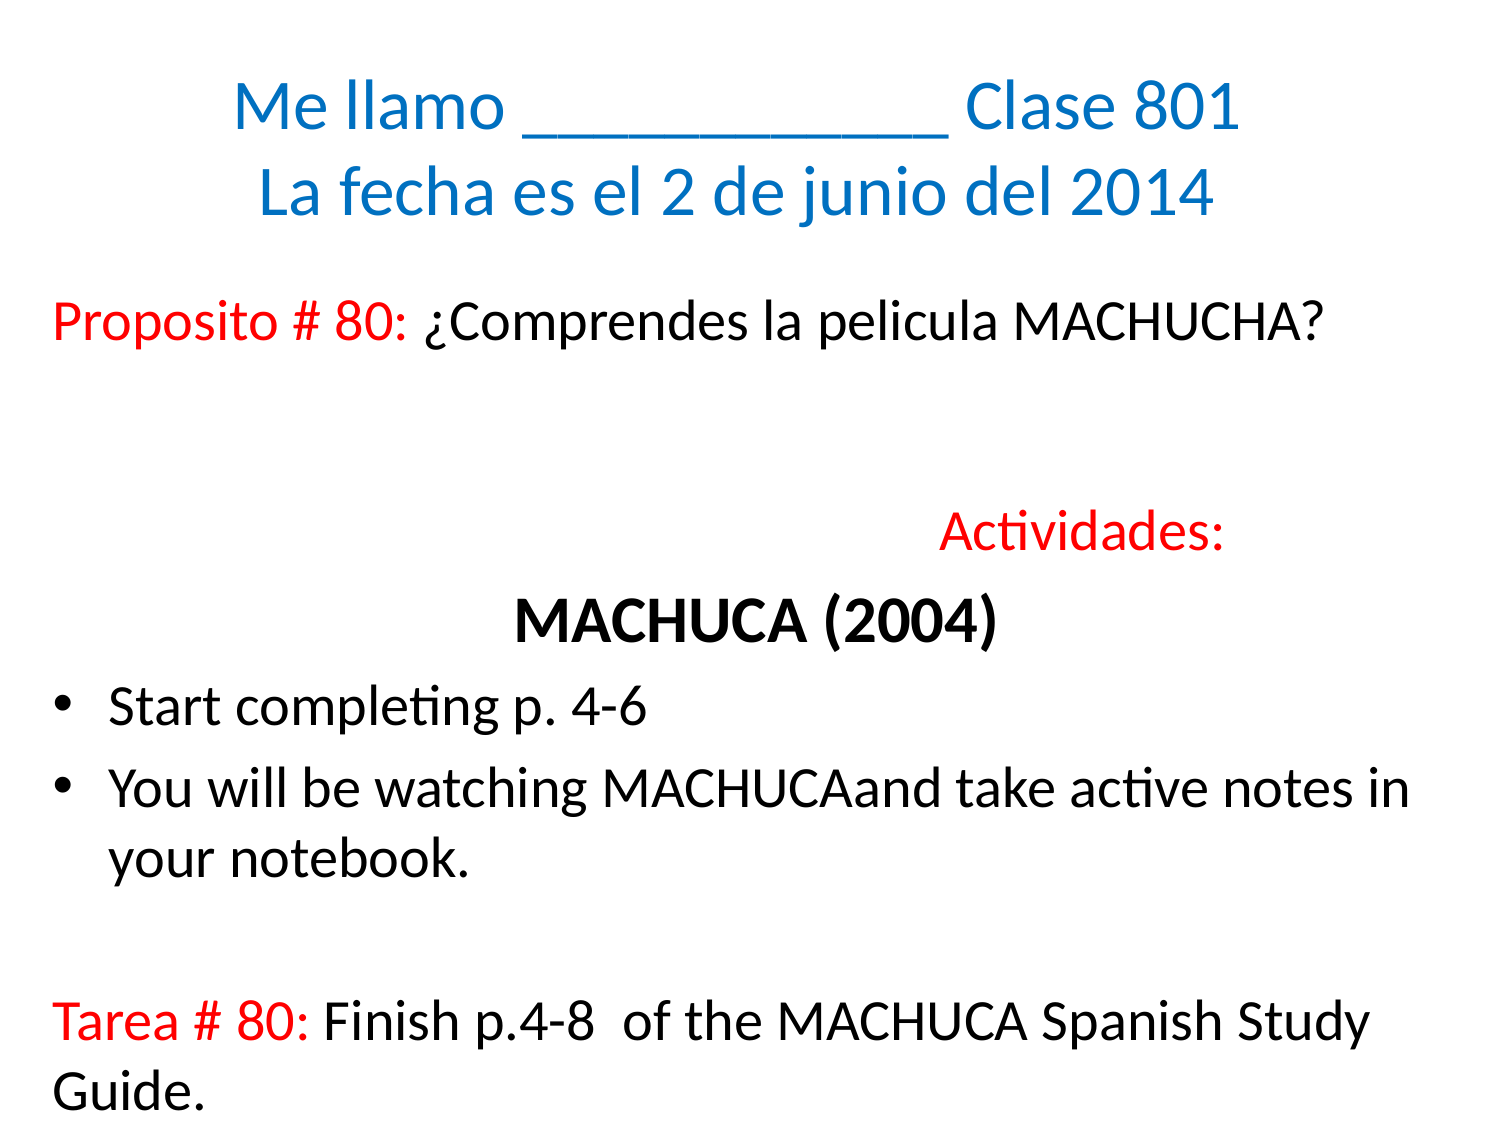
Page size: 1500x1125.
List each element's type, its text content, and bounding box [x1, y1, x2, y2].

title Me llamo ____________ Clase 801 La fecha es el 2 de junio del 2014 [62, 50, 1413, 238]
list Proposito # 80: ¿Comprendes la pelicula MACHUCHA? Actividades: MACHUCA (2004) Start completing p. 4-6 You will be watching MACHUCAand take active notes in your notebook. Tarea # 80: Finish p.4-8 of the MACHUCA Spanish Study Guide. [37, 275, 1475, 1038]
